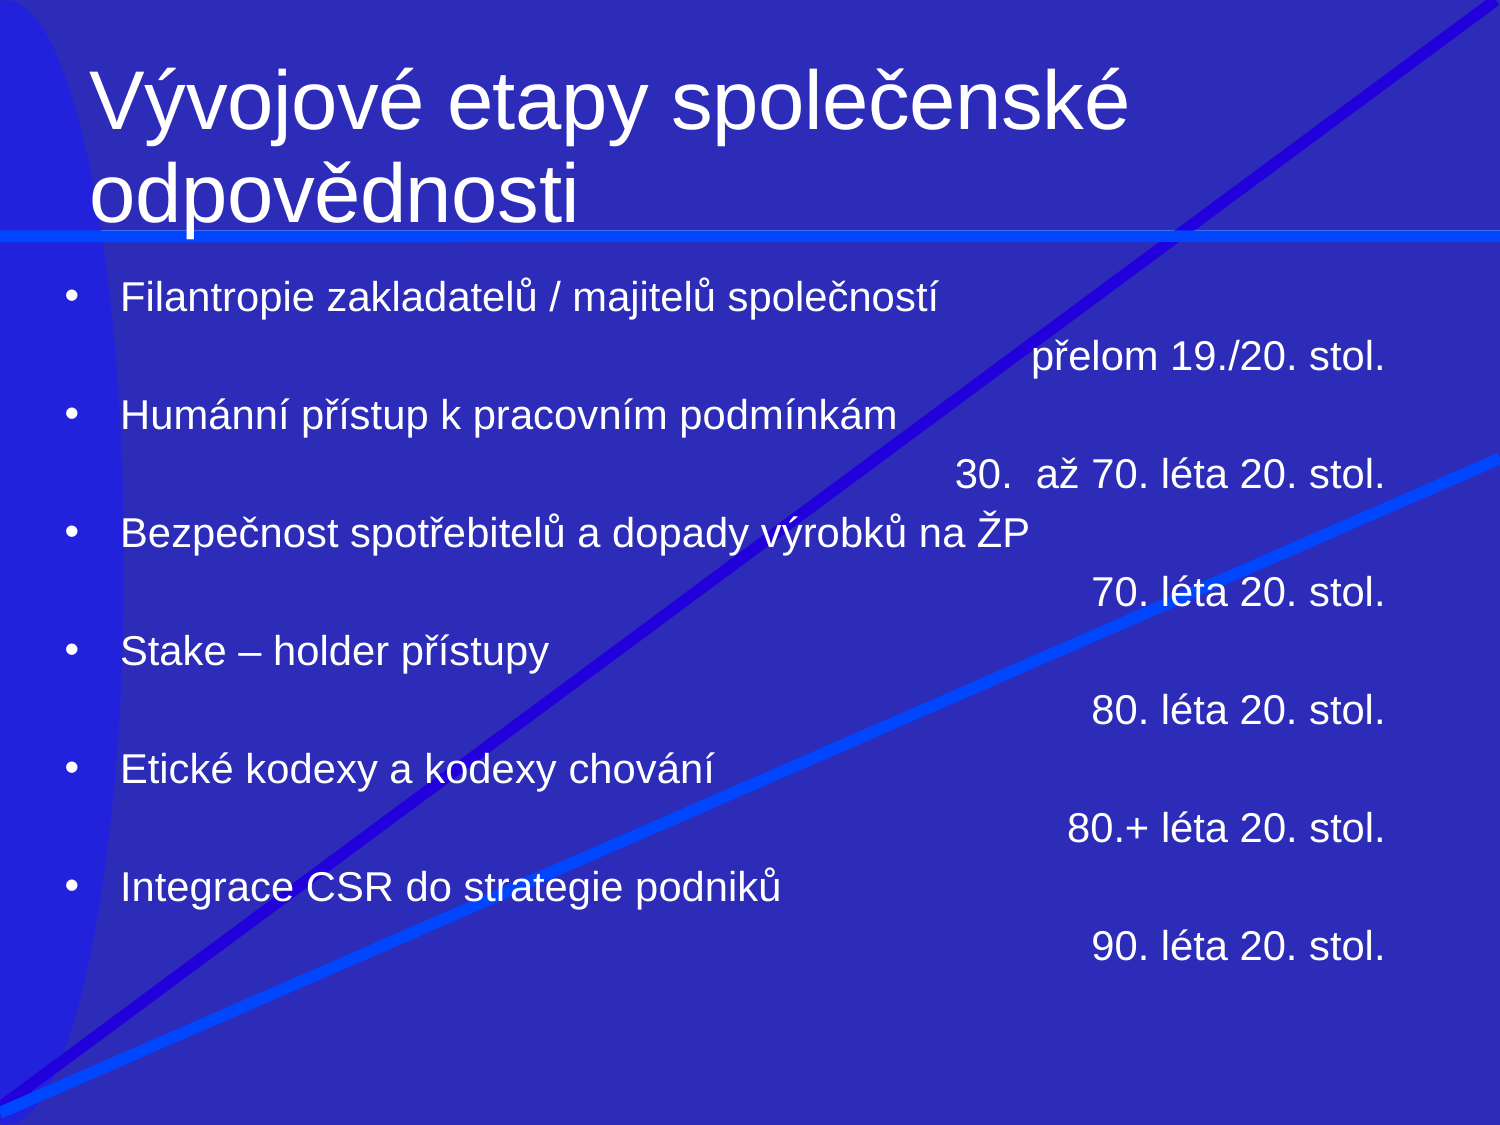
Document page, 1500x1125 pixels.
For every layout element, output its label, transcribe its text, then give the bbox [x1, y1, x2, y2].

title Vývojové etapy společenské odpovědnosti [72, 43, 1428, 242]
text_box Filantropie zakladatelů / majitelů společností přelom 19./20. stol. Humánní přístup k pracovním podmínkám 30. až 70. léta 20. stol. Bezpečnost spotřebitelů a dopady výrobků na ŽP 70. léta 20. stol. Stake – holder přístupy 80. léta 20. stol. Etické kodexy a kodexy chování 80.+ léta 20. stol. Integrace CSR do strategie podniků 90. léta 20. stol. [62, 274, 1428, 1024]
